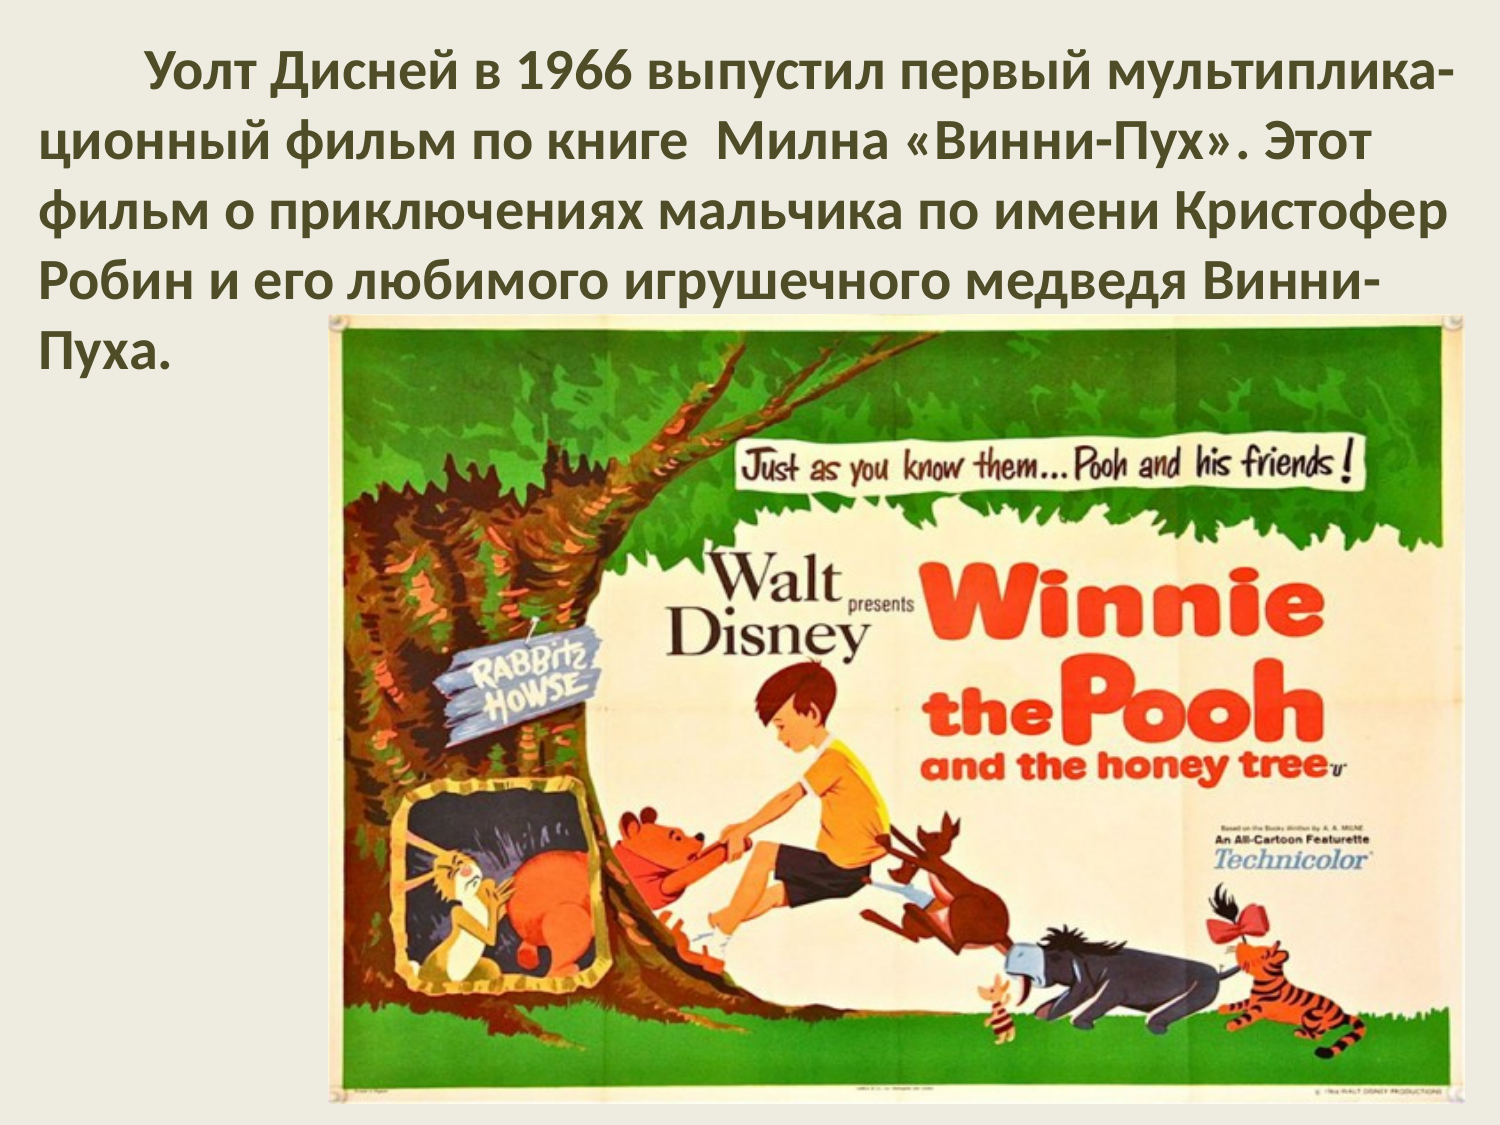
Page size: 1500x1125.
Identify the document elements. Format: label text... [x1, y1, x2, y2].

text_box Уолт Дисней в 1966 выпустил первый мультиплика- ционный фильм по книге Милна «Винни-Пух». Этот фильм о приключениях мальчика по имени Кристофер Робин и его любимого игрушечного медведя Винни-Пуха. [23, 23, 1477, 389]
picture [327, 314, 1466, 1104]
